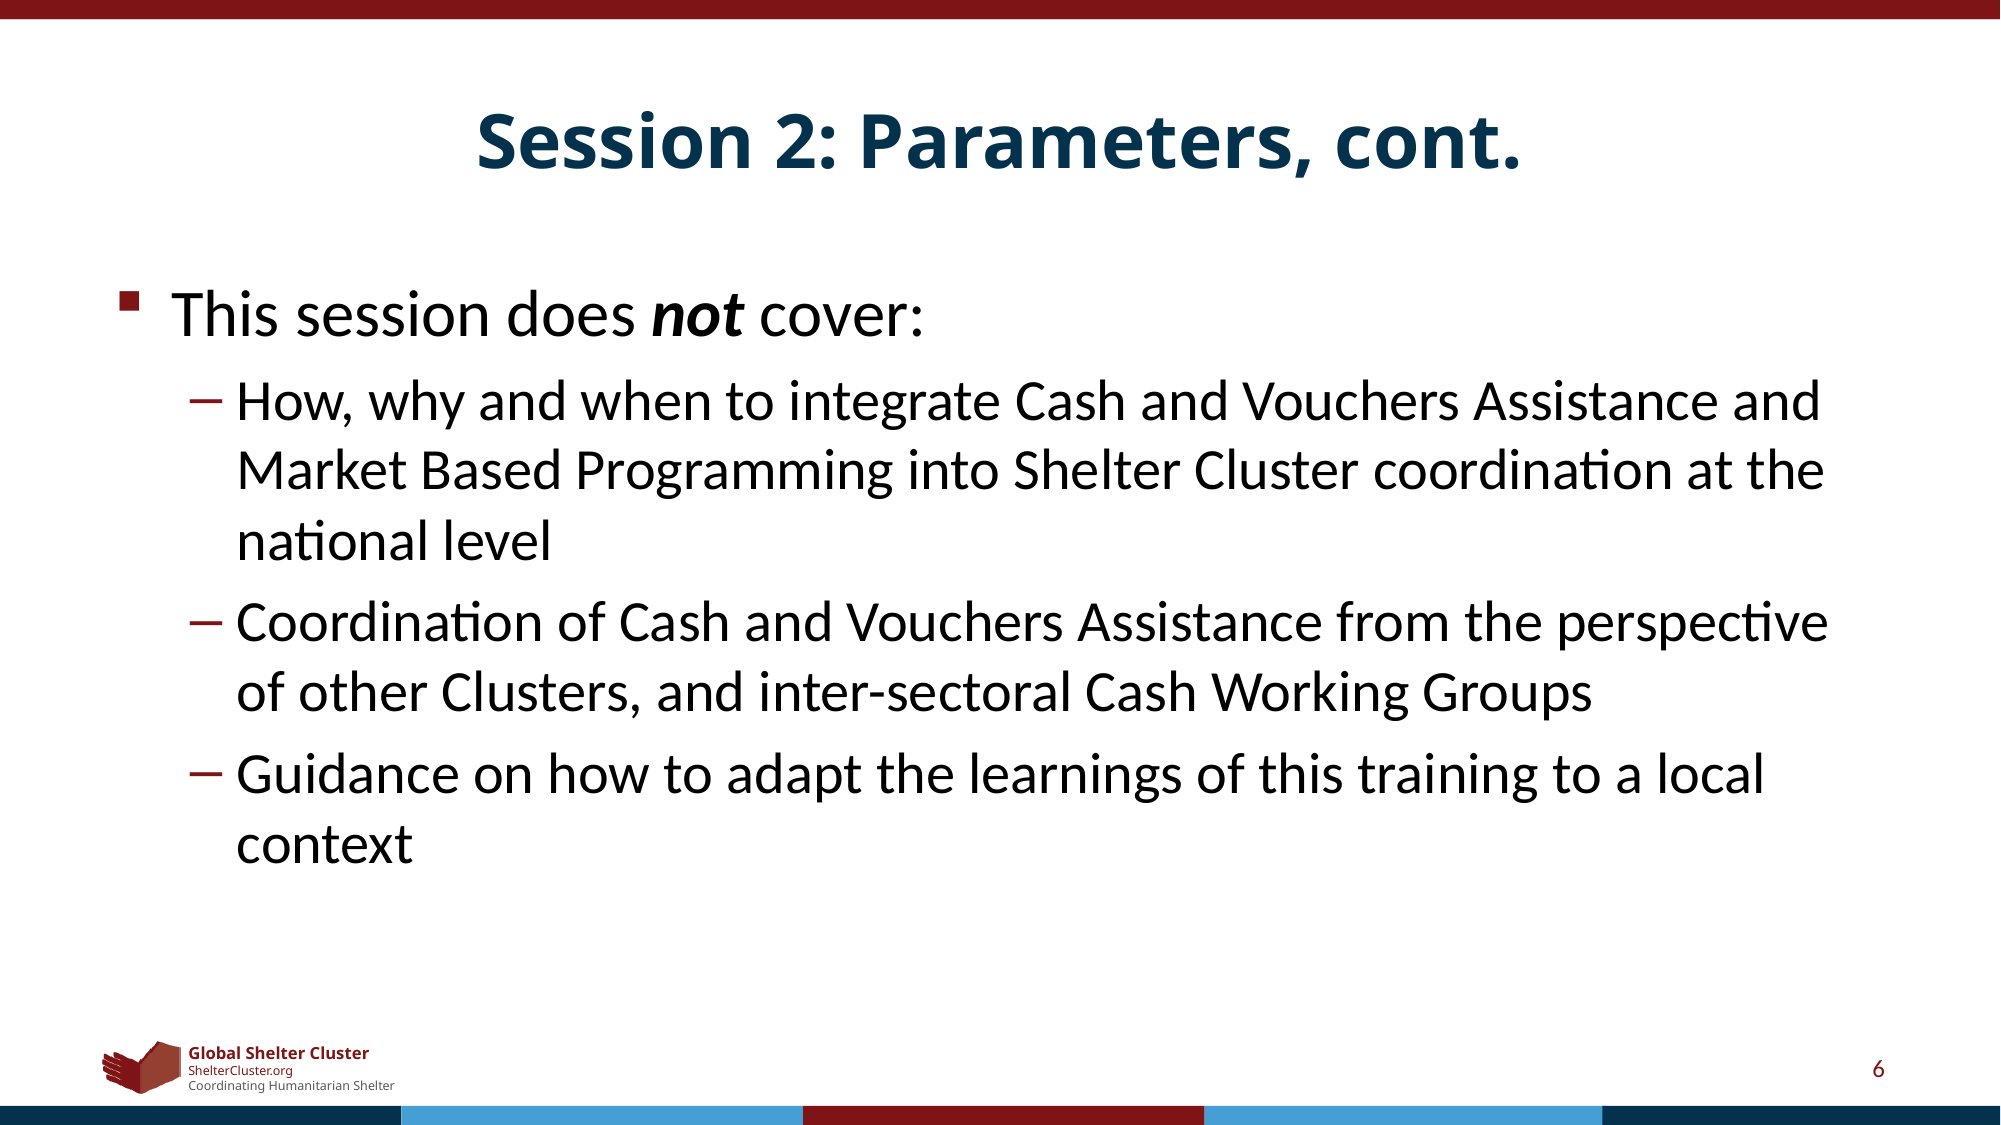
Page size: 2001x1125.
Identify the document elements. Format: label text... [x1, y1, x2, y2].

slide_number 6 [1433, 1037, 1900, 1098]
list This session does not cover: How, why and when to integrate Cash and Vouchers Assistance and Market Based Programming into Shelter Cluster coordination at the national level Coordination of Cash and Vouchers Assistance from the perspective of other Clusters, and inter-sectoral Cash Working Groups Guidance on how to adapt the learnings of this training to a local context [99, 262, 1900, 1005]
title Session 2: Parameters, cont. [99, 45, 1900, 233]
picture [102, 1041, 181, 1094]
